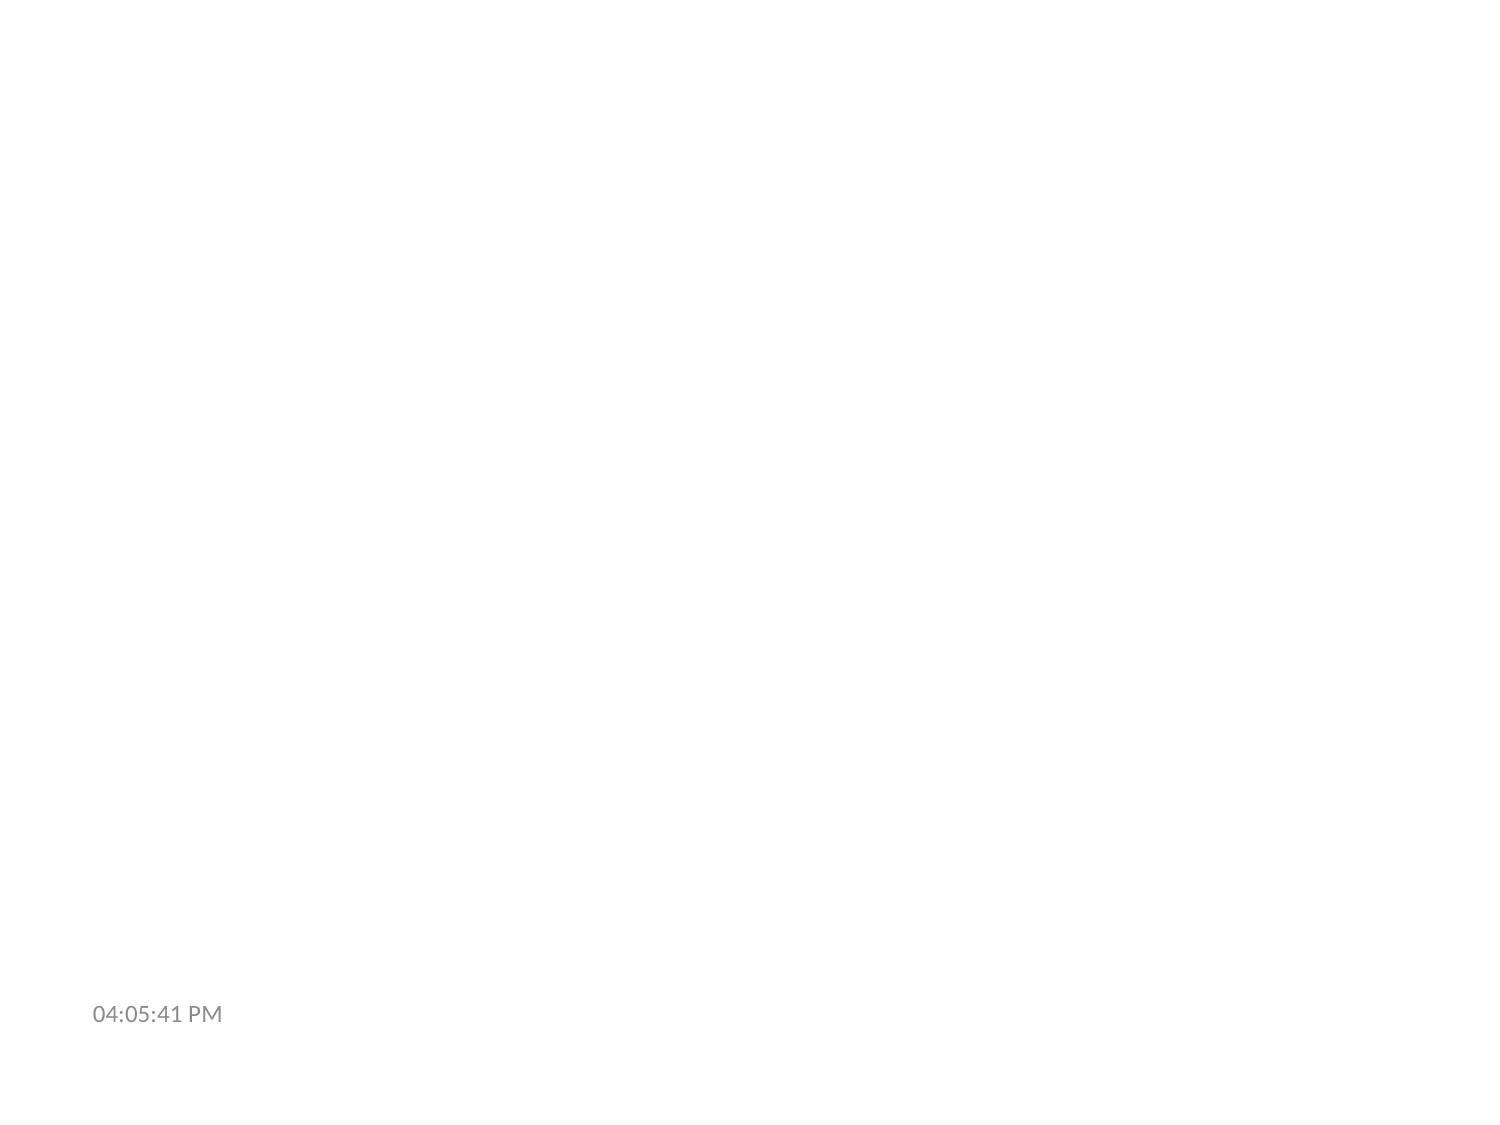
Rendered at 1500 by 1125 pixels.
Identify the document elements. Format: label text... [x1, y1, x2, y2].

text_box 3:35:09 PM [77, 982, 428, 1043]
